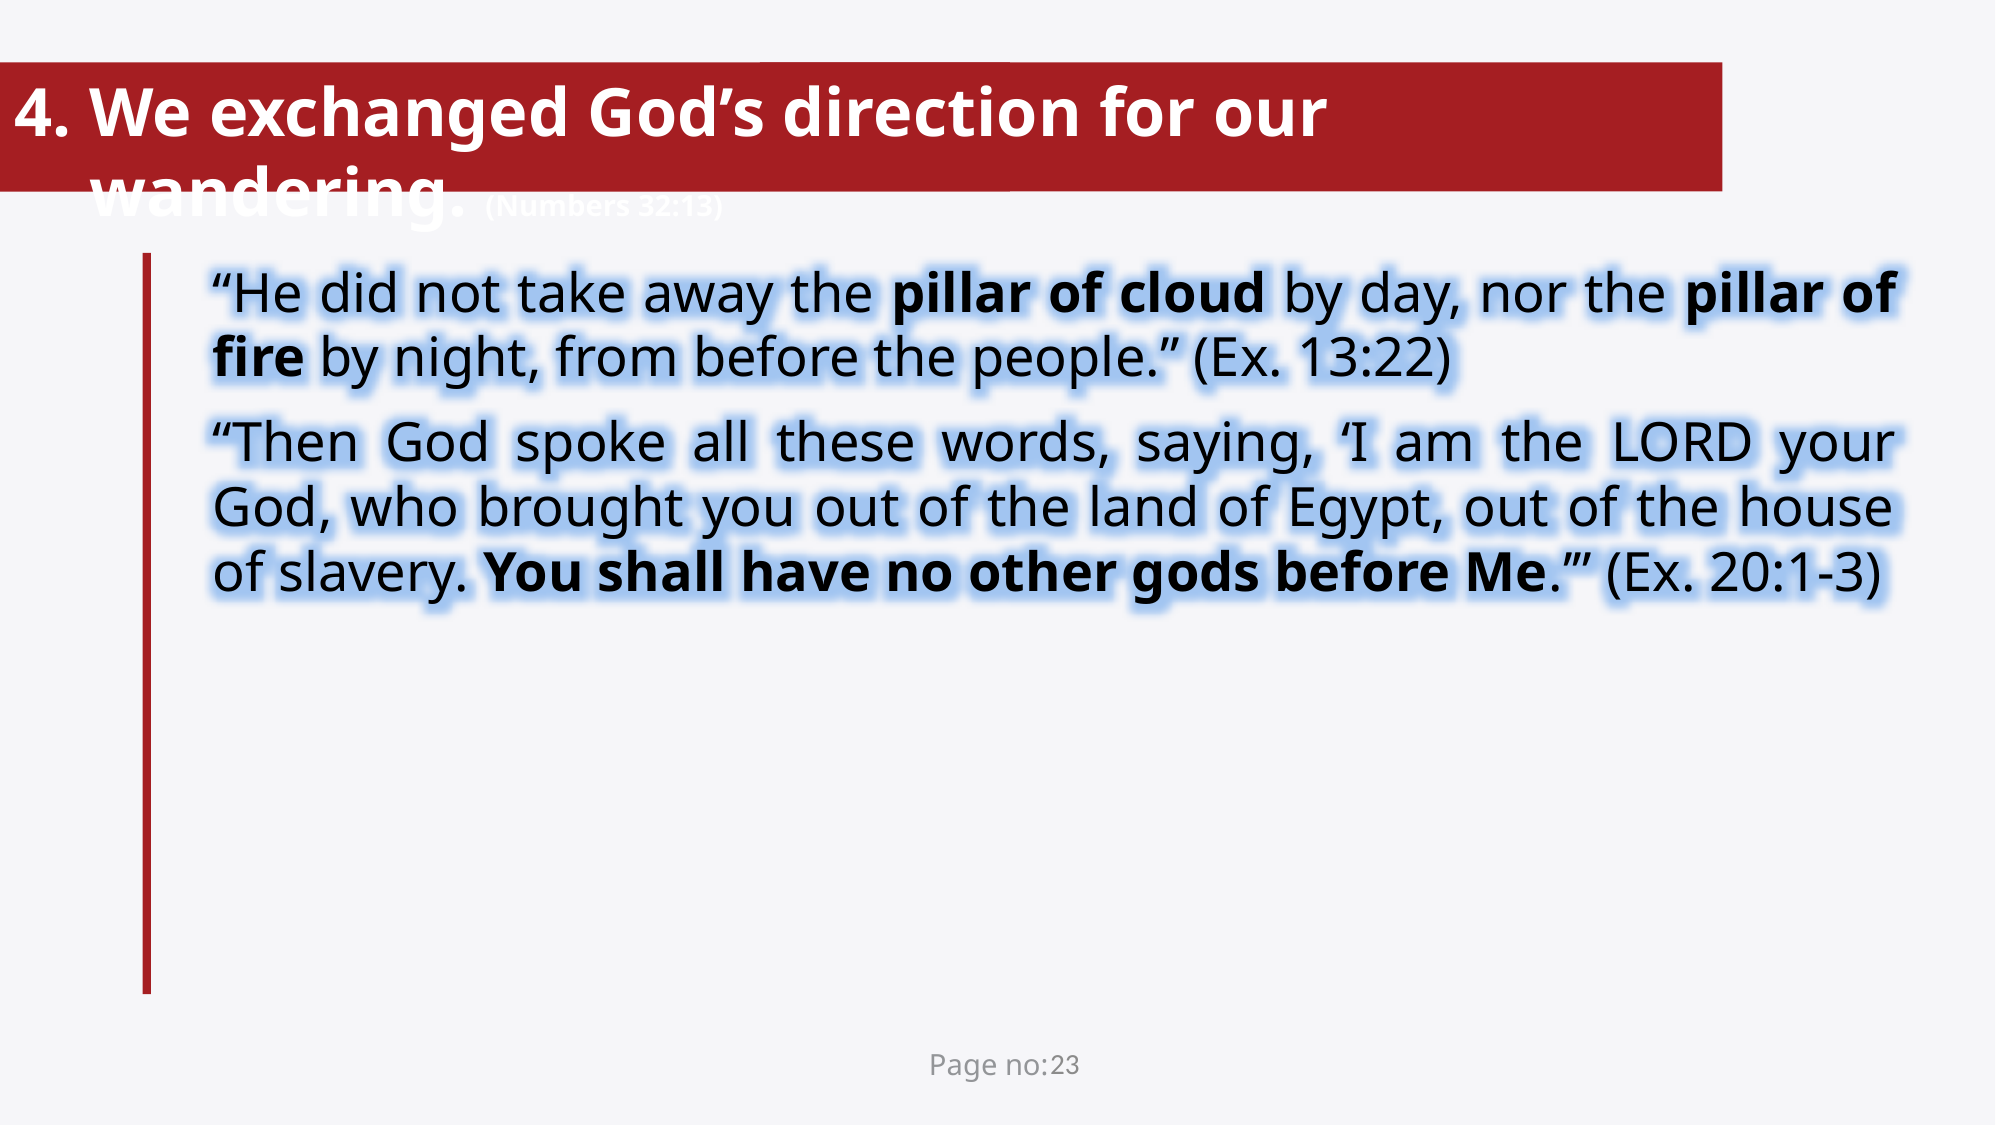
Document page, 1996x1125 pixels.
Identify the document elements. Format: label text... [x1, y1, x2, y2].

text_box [0, 62, 1723, 194]
text_box “He did not take away the pillar of cloud by day, nor the pillar of fire by night, from before the people.” (Ex. 13:22) [198, 250, 1911, 389]
text_box “Then God spoke all these words, saying, ‘I am the Lord your God, who brought you out of the land of Egypt, out of the house of slavery. You shall have no other gods before Me.’” (Ex. 20:1-3) [198, 399, 1911, 610]
